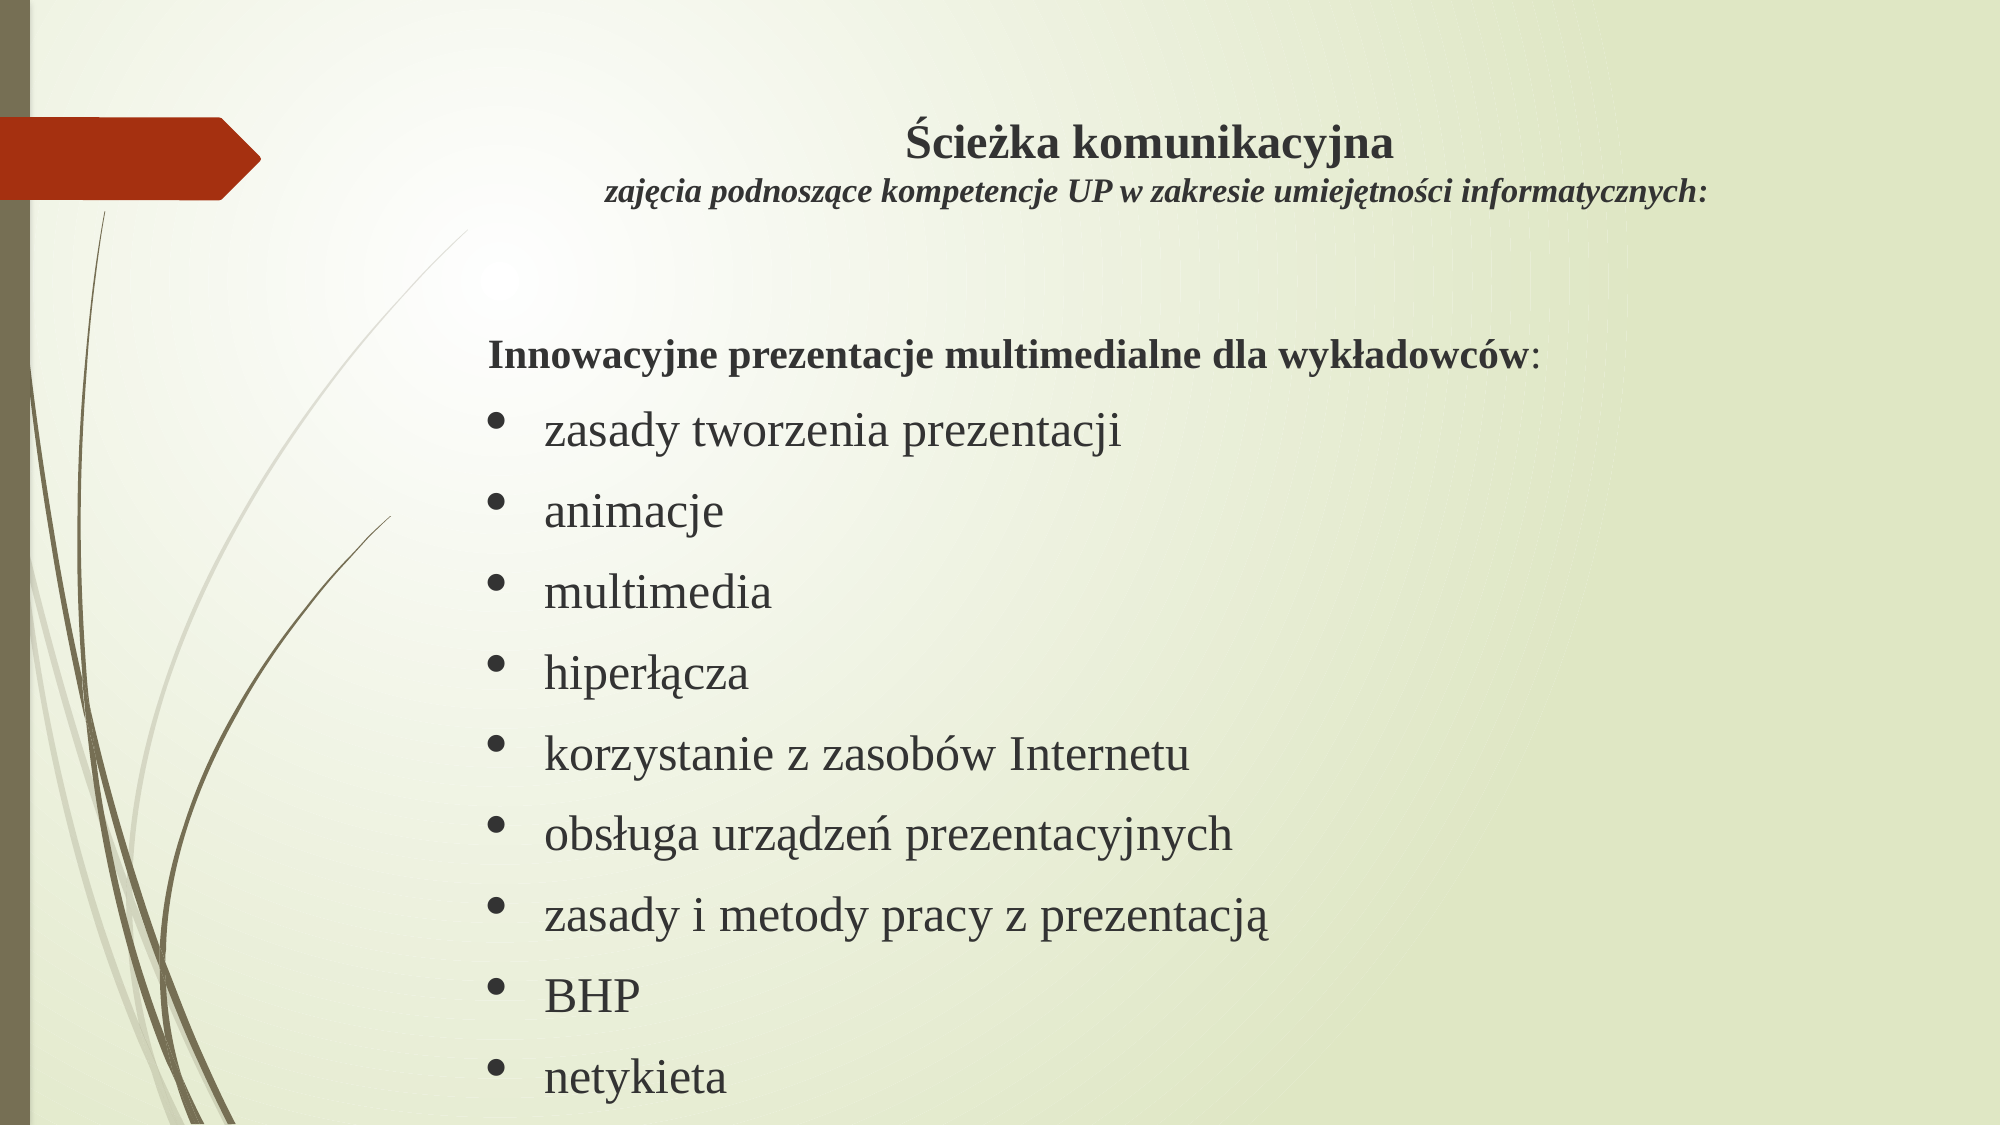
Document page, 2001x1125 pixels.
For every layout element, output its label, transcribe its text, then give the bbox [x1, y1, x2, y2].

title Ścieżka komunikacyjna zajęcia podnoszące kompetencje UP w zakresie umiejętności informatycznych: [425, 102, 1888, 259]
text_box Innowacyjne prezentacje multimedialne dla wykładowców: zasady tworzenia prezentacji animacje multimedia hiperłącza korzystanie z zasobów Internetu obsługa urządzeń prezentacyjnych zasady i metody pracy z prezentacją BHP netykieta [473, 315, 1835, 1111]
